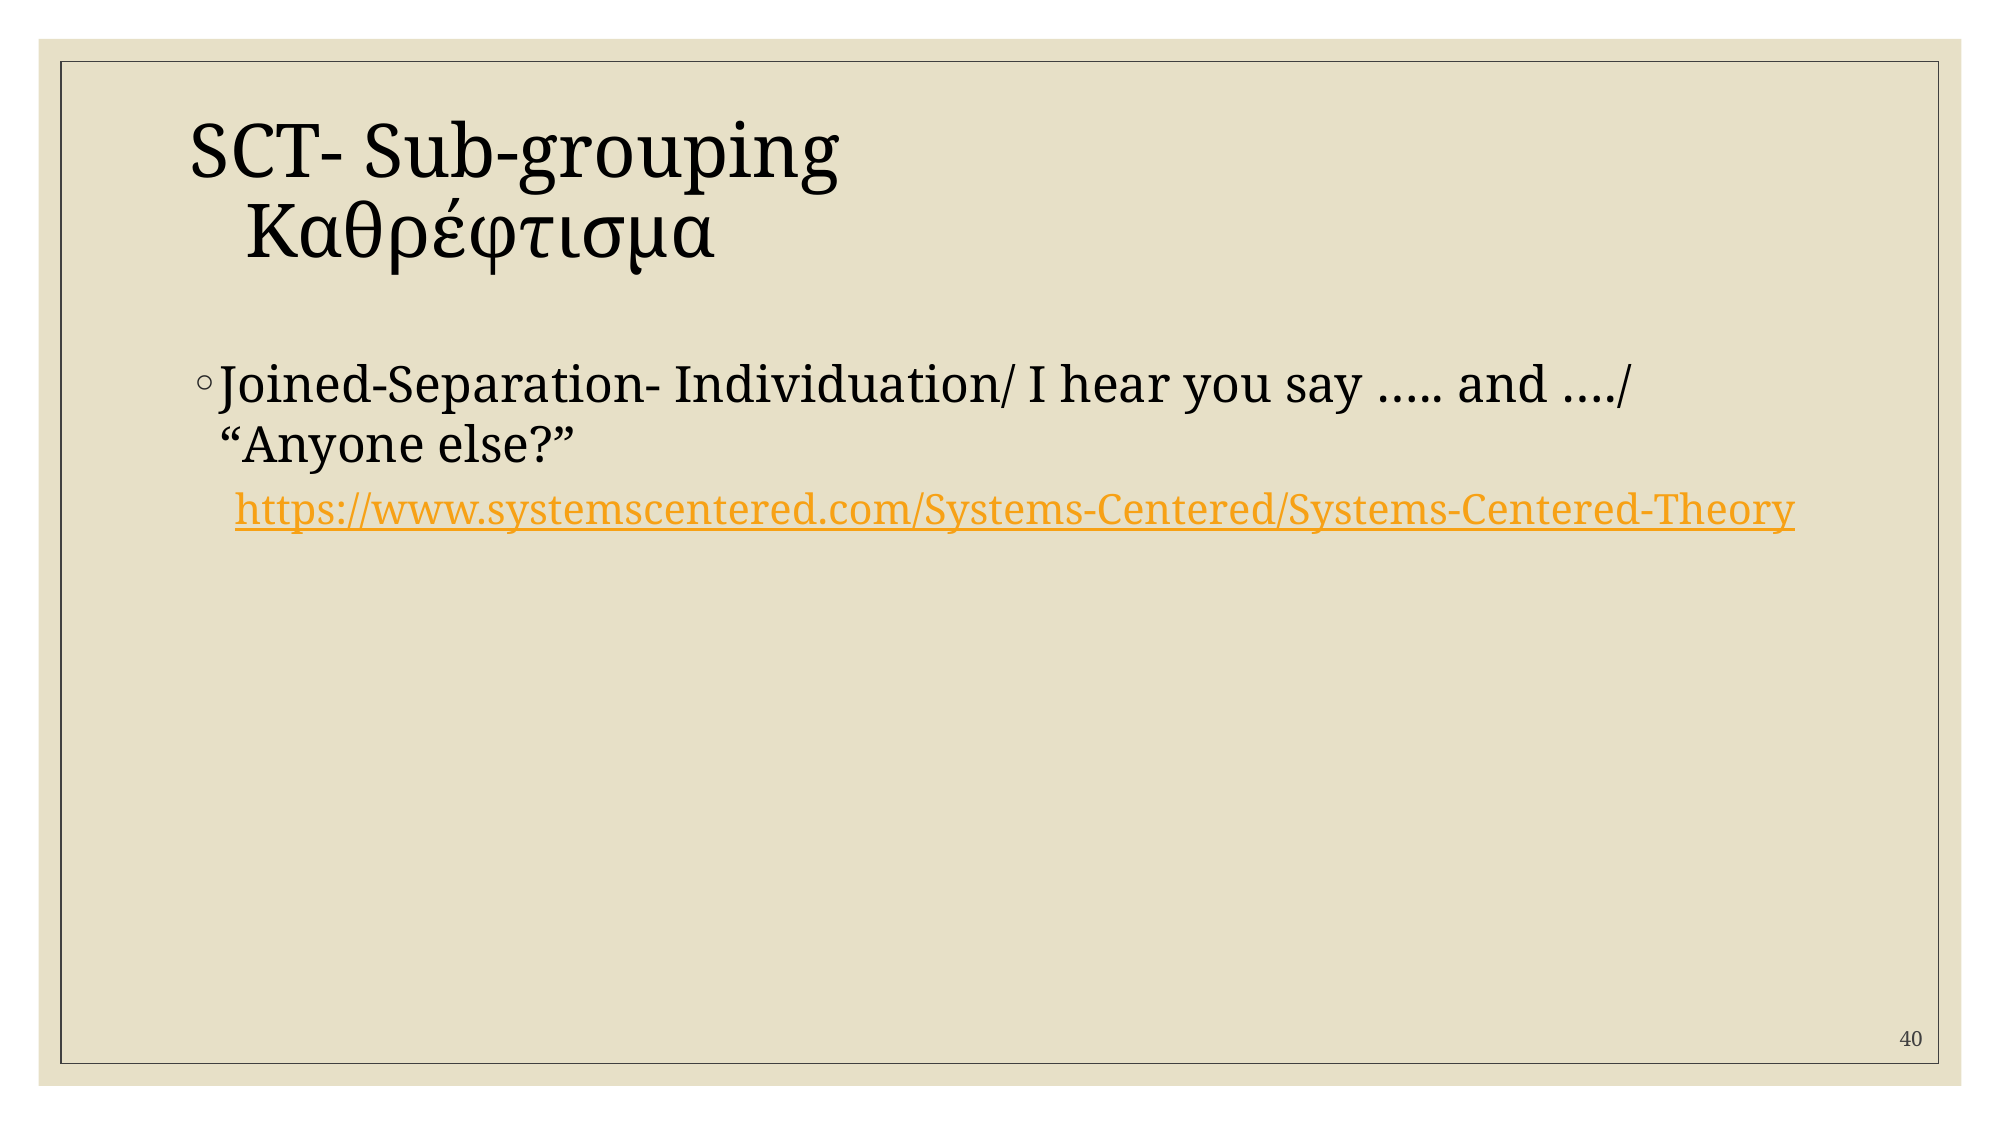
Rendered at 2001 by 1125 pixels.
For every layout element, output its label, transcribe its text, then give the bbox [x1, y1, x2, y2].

title SCT- Sub-grouping Kαθρέφτισμα [174, 105, 1825, 331]
slide_number 40 [1697, 1019, 1938, 1062]
list Joined-Separation- Individuation/ I hear you say ….. and …./ “Αnyone else?” https://www.systemscentered.com/Systems-Centered/Systems-Centered-Theory [174, 345, 1825, 1050]
